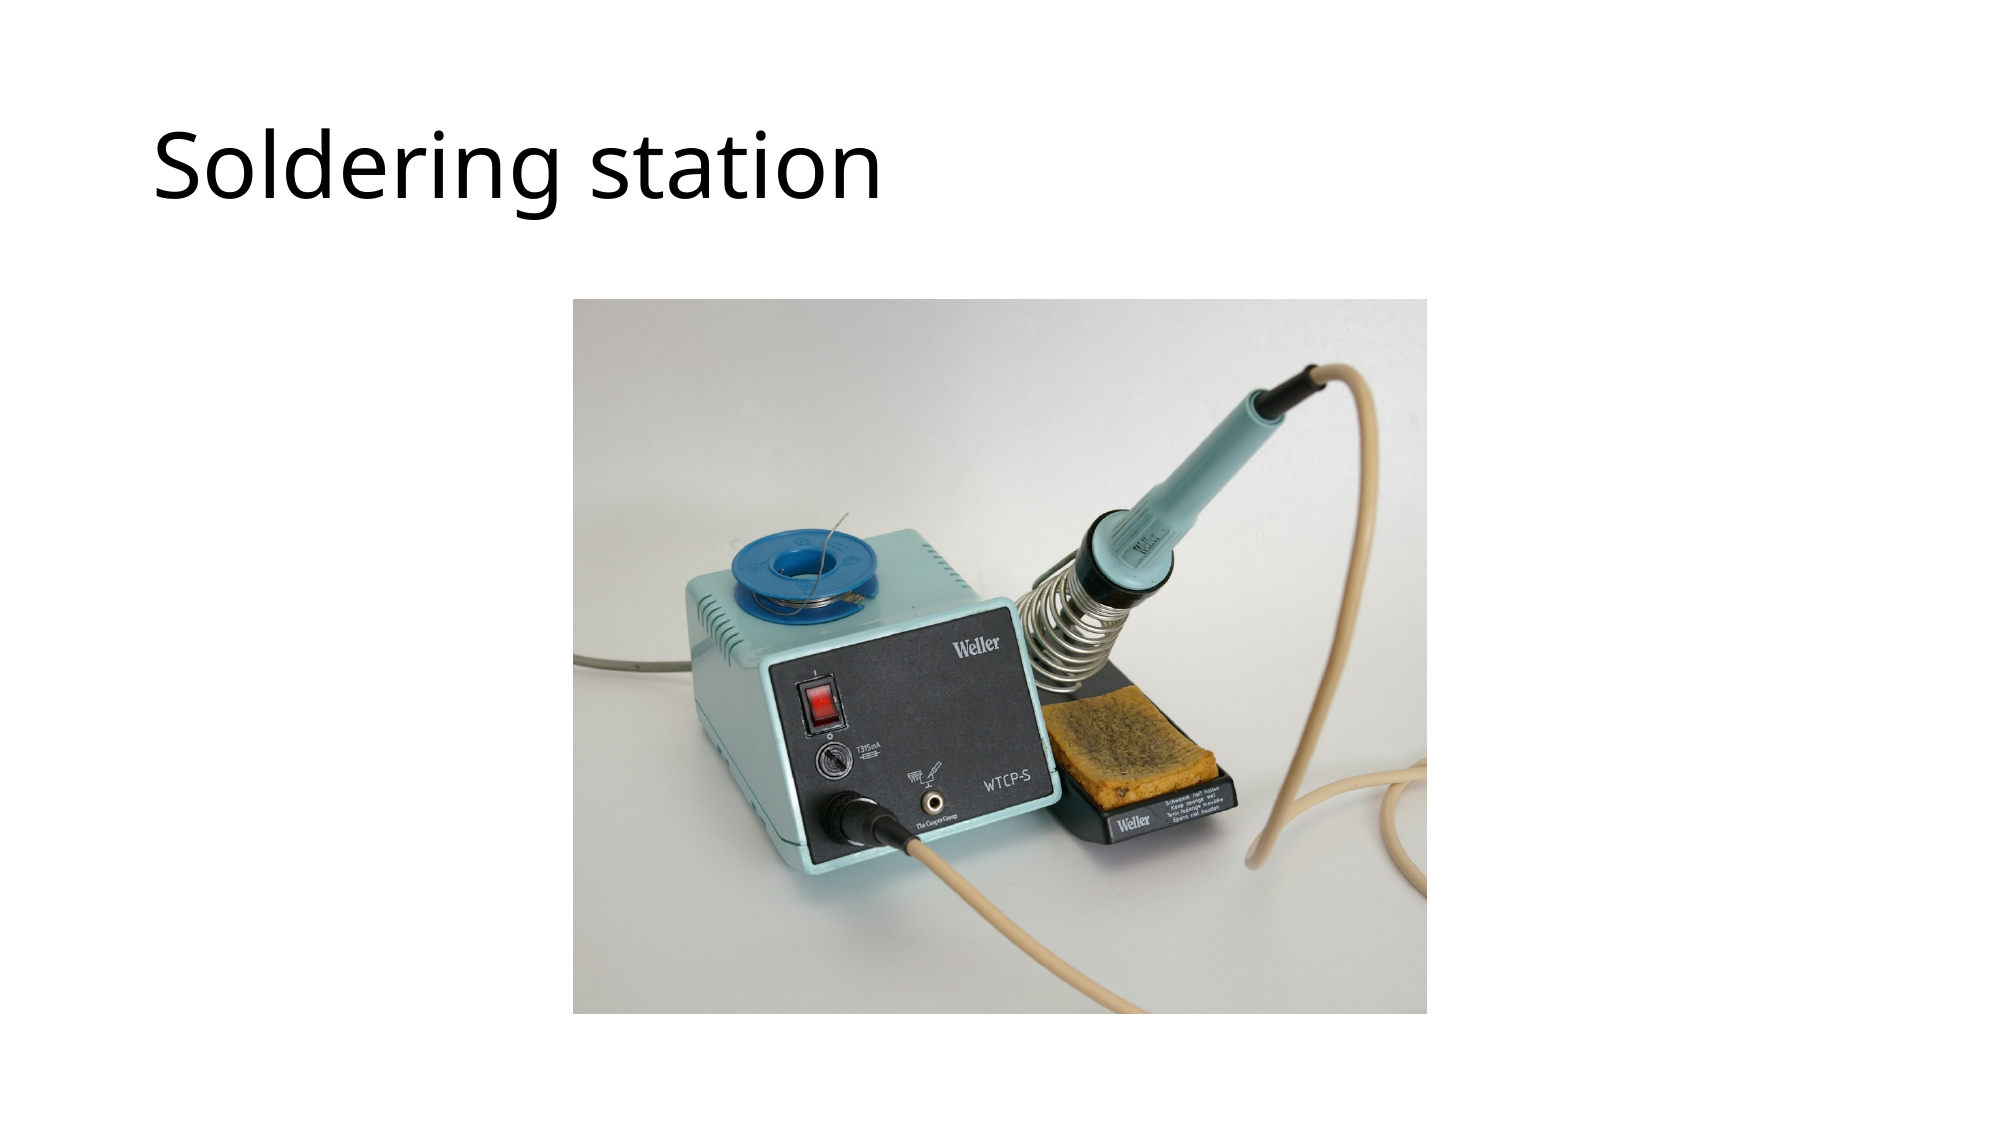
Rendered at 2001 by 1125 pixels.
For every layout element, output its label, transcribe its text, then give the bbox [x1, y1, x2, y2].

title Soldering station [137, 59, 1863, 278]
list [573, 299, 1427, 1014]
